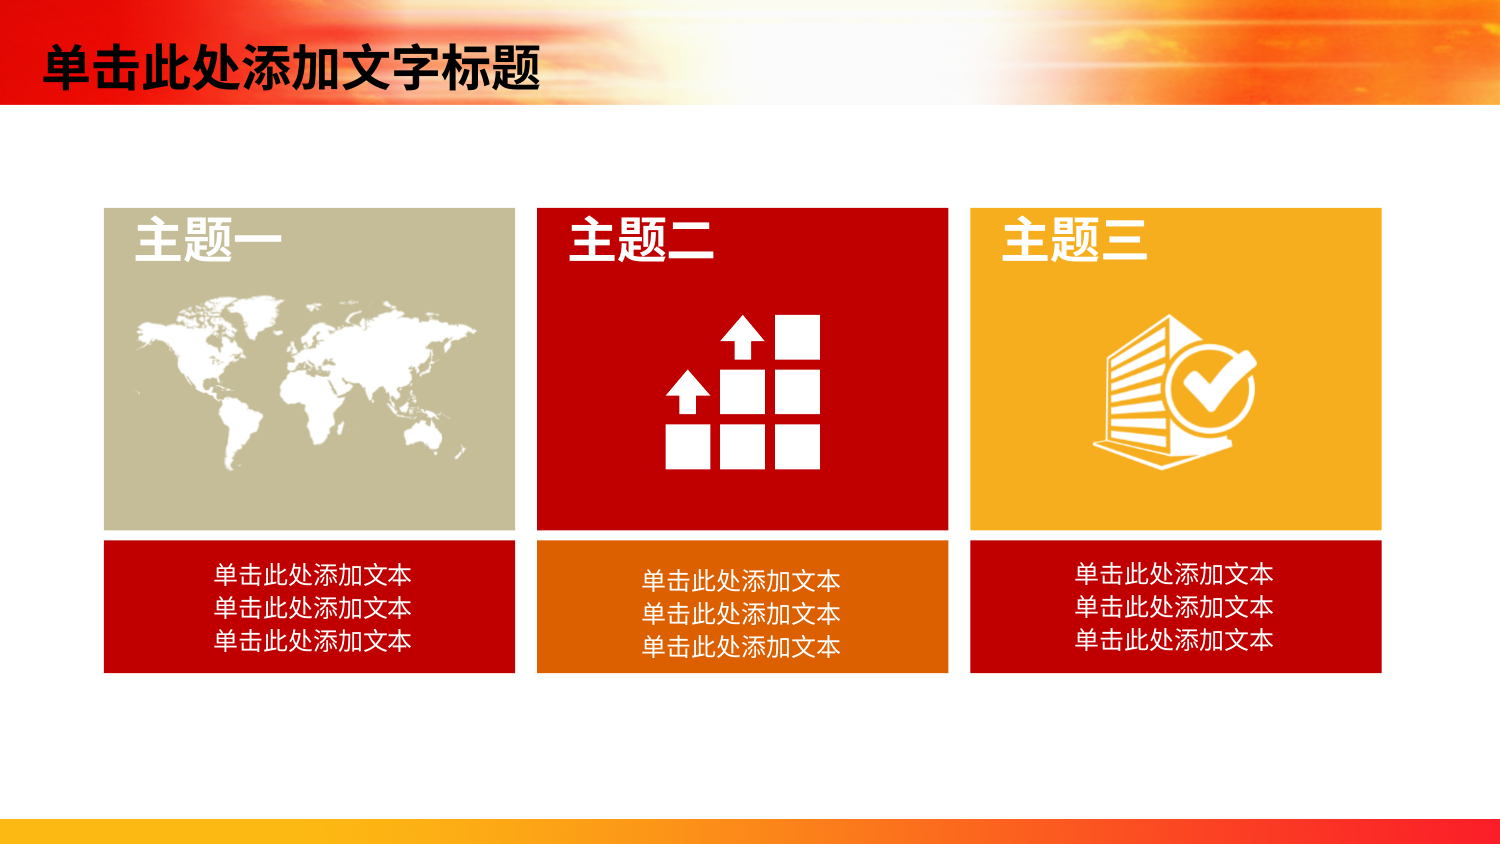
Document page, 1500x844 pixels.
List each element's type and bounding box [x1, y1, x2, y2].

text_box [528, 208, 949, 713]
title [0, 45, 1294, 208]
picture [0, 819, 1500, 844]
text_box [961, 207, 1382, 706]
text_box [79, 208, 528, 706]
picture [0, 0, 1500, 104]
